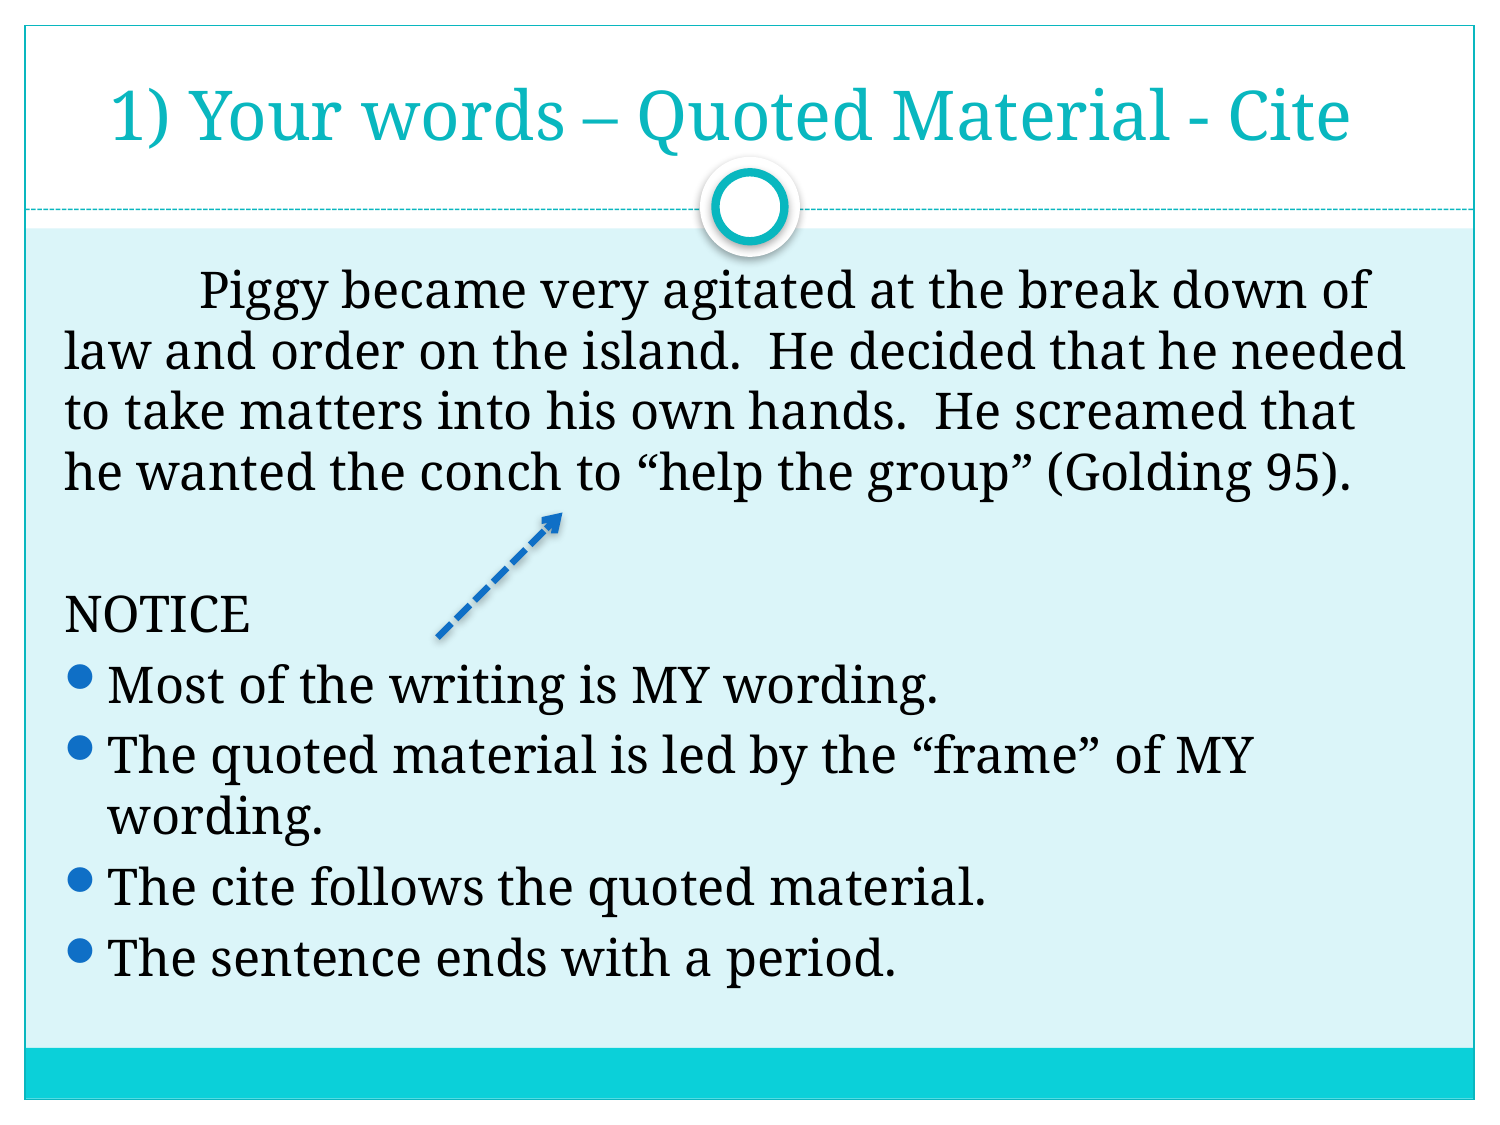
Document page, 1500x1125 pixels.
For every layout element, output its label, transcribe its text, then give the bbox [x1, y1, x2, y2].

title 1) Your words – Quoted Material - Cite [49, 37, 1450, 162]
list Piggy became very agitated at the break down of law and order on the island. He decided that he needed to take matters into his own hands. He screamed that he wanted the conch to “help the group” (Golding 95). NOTICE Most of the writing is MY wording. The quoted material is led by the “frame” of MY wording. The cite follows the quoted material. The sentence ends with a period. [49, 250, 1445, 1001]
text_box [437, 512, 563, 638]
